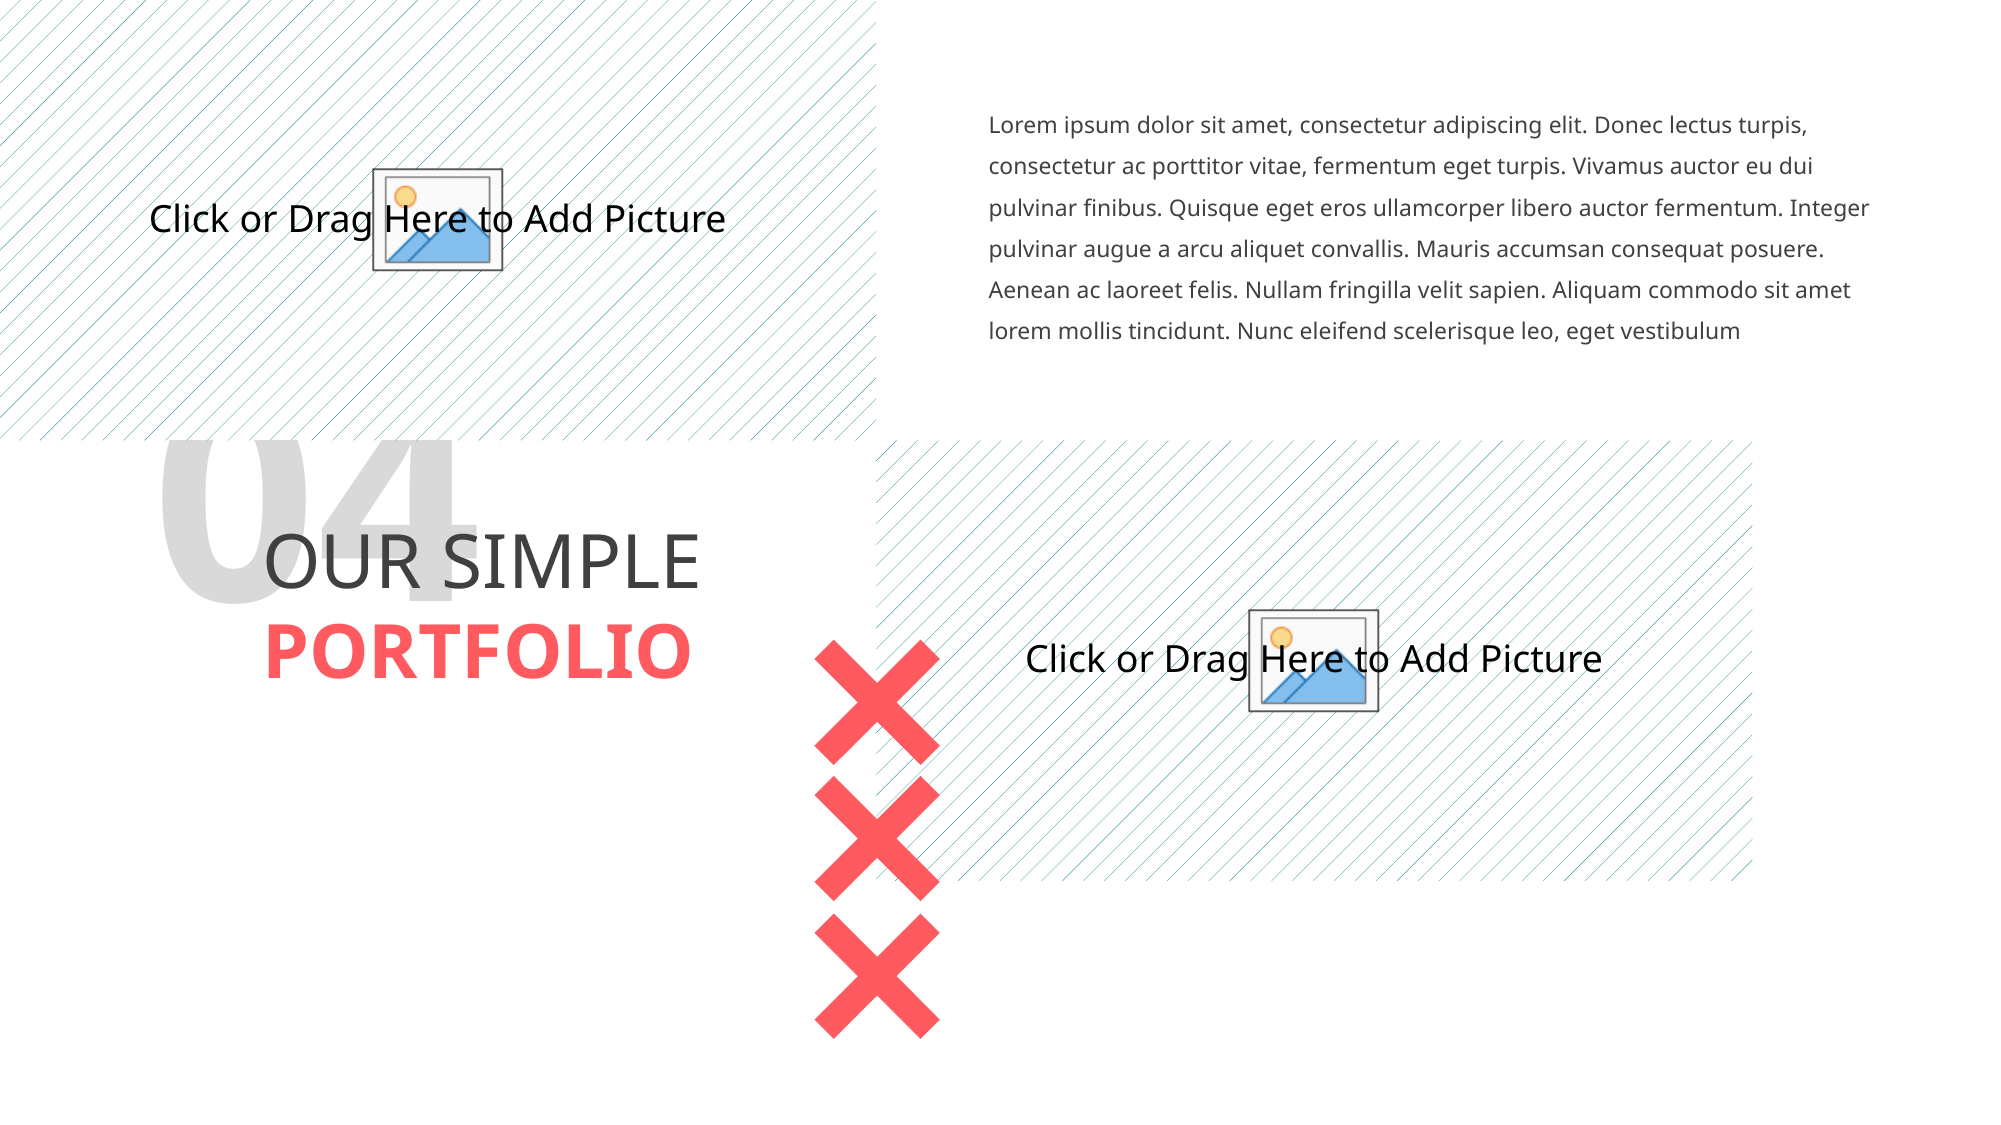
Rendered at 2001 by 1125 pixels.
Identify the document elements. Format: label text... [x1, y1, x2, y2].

text_box Lorem ipsum dolor sit amet, consectetur adipiscing elit. Donec lectus turpis, consectetur ac porttitor vitae, fermentum eget turpis. Vivamus auctor eu dui pulvinar finibus. Quisque eget eros ullamcorper libero auctor fermentum. Integer pulvinar augue a arcu aliquet convallis. Mauris accumsan consequat posuere. Aenean ac laoreet felis. Nullam fringilla velit sapien. Aliquam commodo sit amet lorem mollis tincidunt. Nunc eleifend scelerisque leo, eget vestibulum [973, 89, 1905, 352]
text_box OUR SIMPLE PORTFOLIO [247, 505, 796, 701]
text_box 04 [138, 441, 797, 667]
picture [0, 0, 1753, 881]
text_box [802, 627, 953, 1052]
